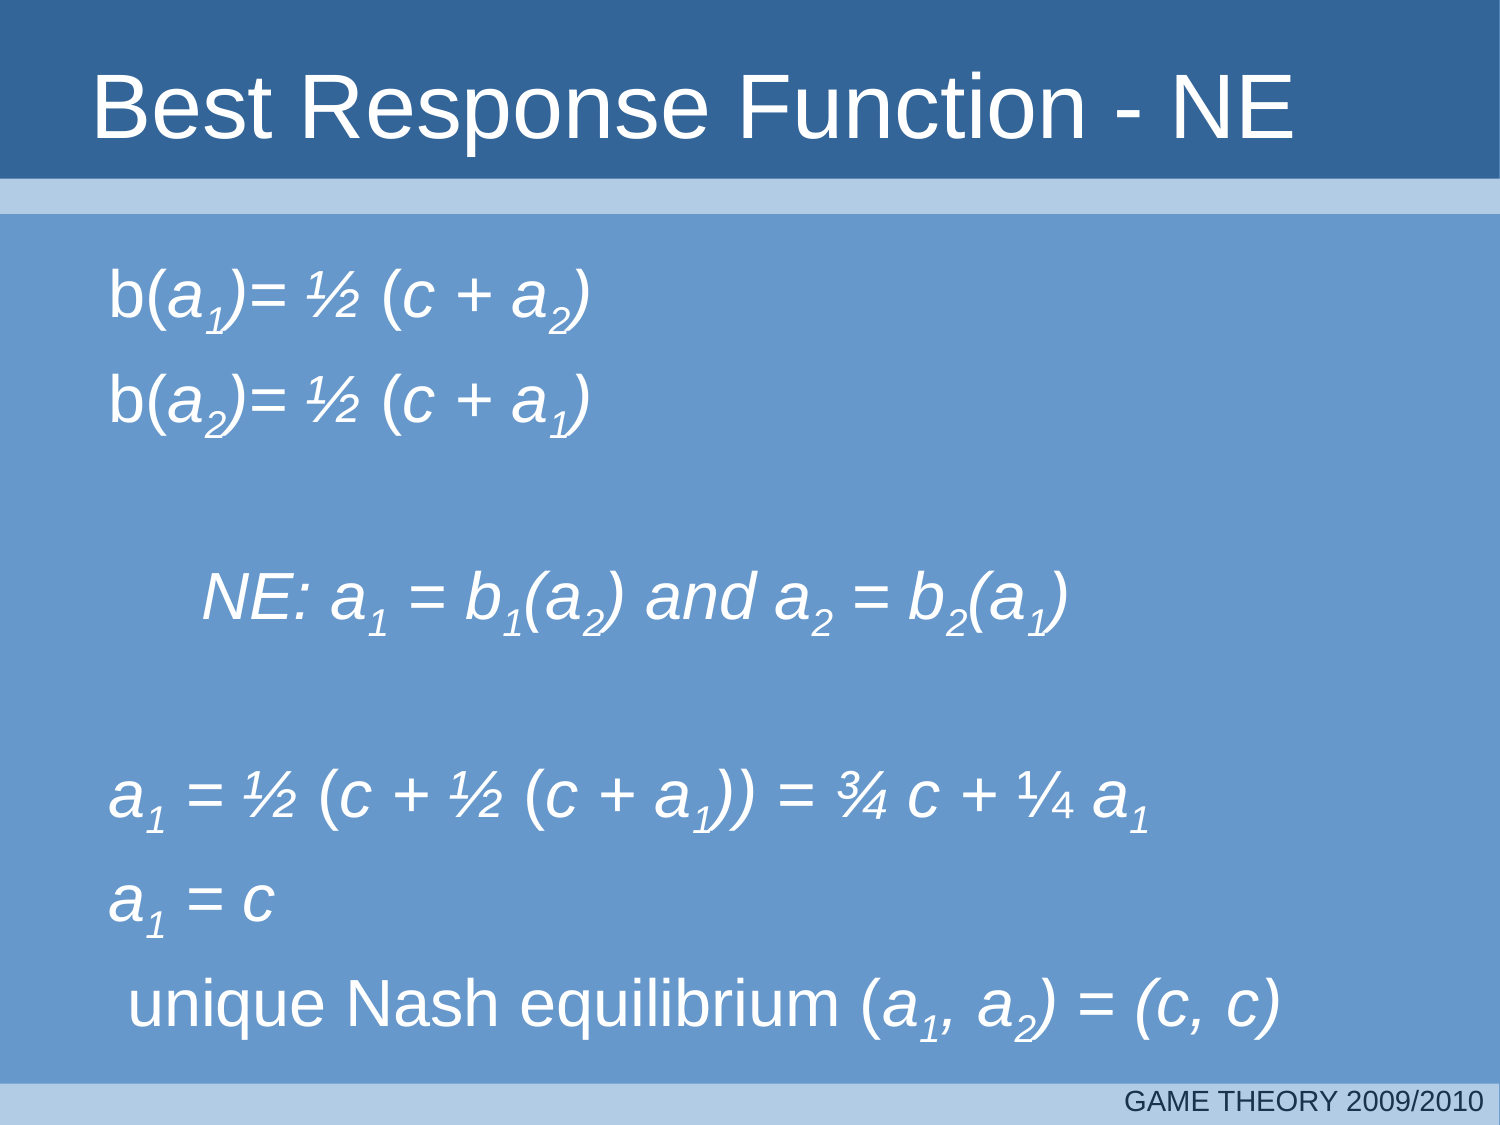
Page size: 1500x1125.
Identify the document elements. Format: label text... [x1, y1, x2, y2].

list b(a1)= ½ (c + a2) b(a2)= ½ (c + a1) NE: a1 = b1(a2) and a2 = b2(a1) a1 = ½ (c + ½ (c + a1)) = ¾ c + ¼ a1 a1 = c unique Nash equilibrium (a1, a2) = (c, c) [74, 243, 1436, 1000]
title Best Response Function - NE [74, 42, 1436, 162]
text_box GAME THEORY 2009/2010 [1109, 1075, 1500, 1125]
